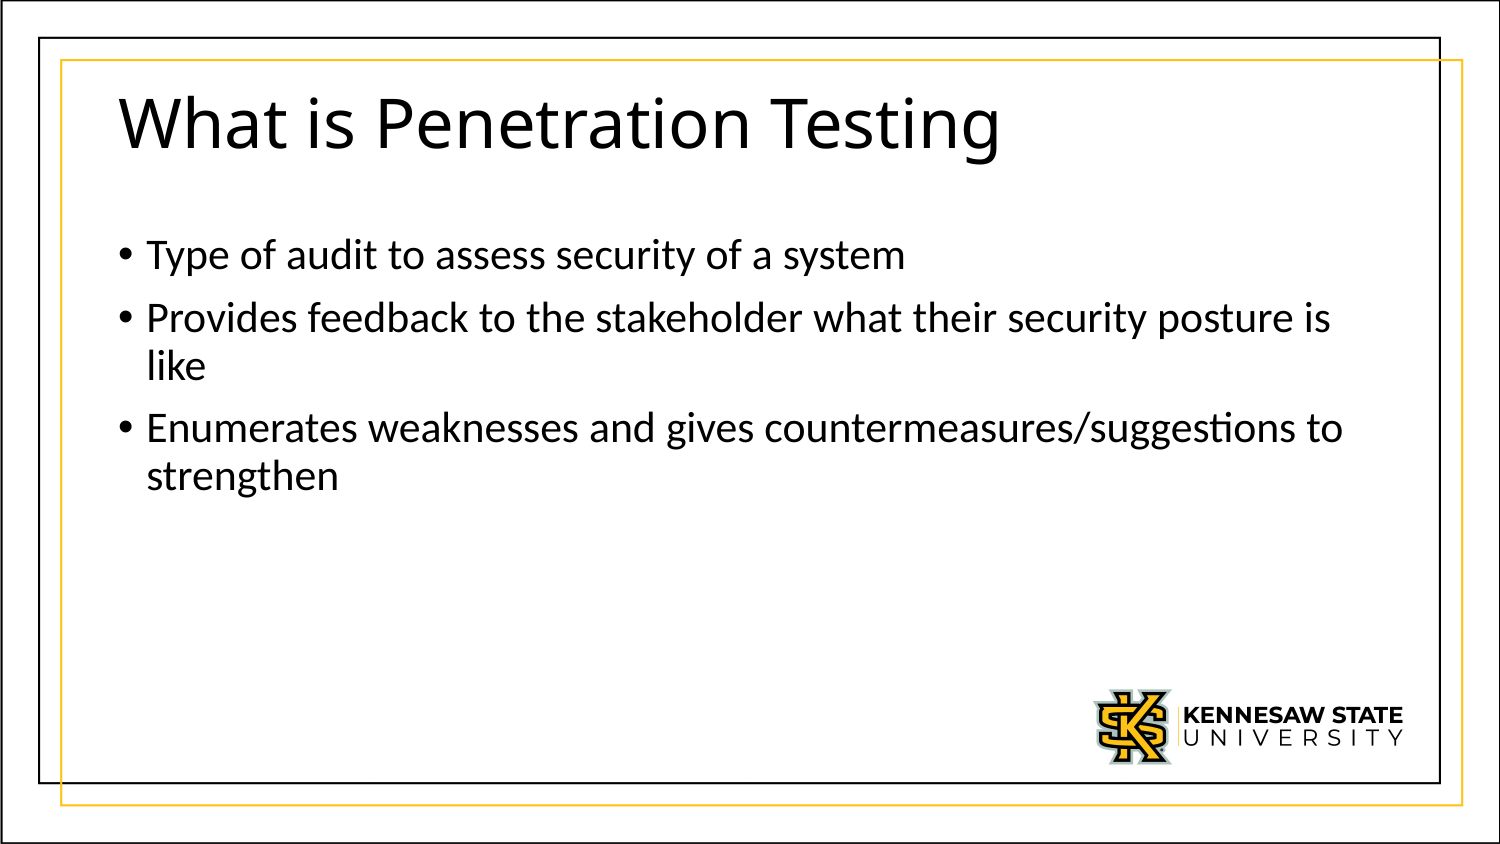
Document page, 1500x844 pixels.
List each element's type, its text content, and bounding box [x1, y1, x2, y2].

title What is Penetration Testing [103, 44, 1397, 208]
list Type of audit to assess security of a system Provides feedback to the stakeholder what their security posture is like Enumerates weaknesses and gives countermeasures/suggestions to strengthen [103, 224, 1397, 760]
picture [0, 0, 1500, 844]
